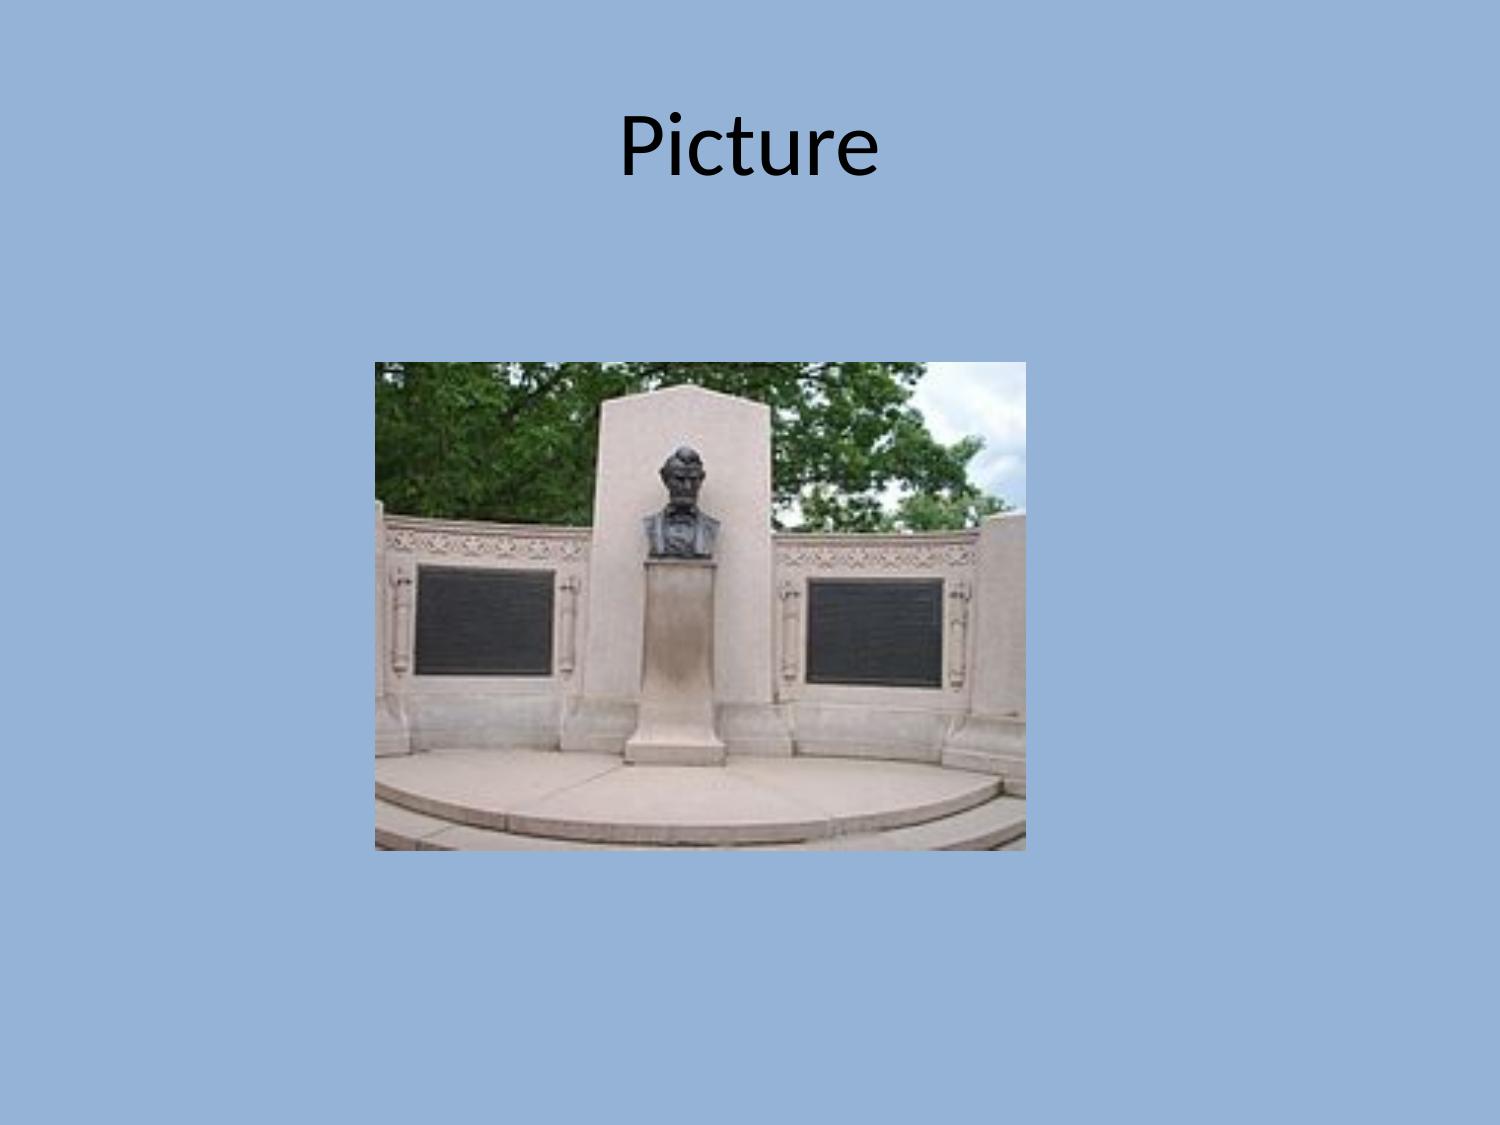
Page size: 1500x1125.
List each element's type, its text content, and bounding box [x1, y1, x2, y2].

title Picture [75, 45, 1425, 233]
picture [374, 362, 1027, 851]
